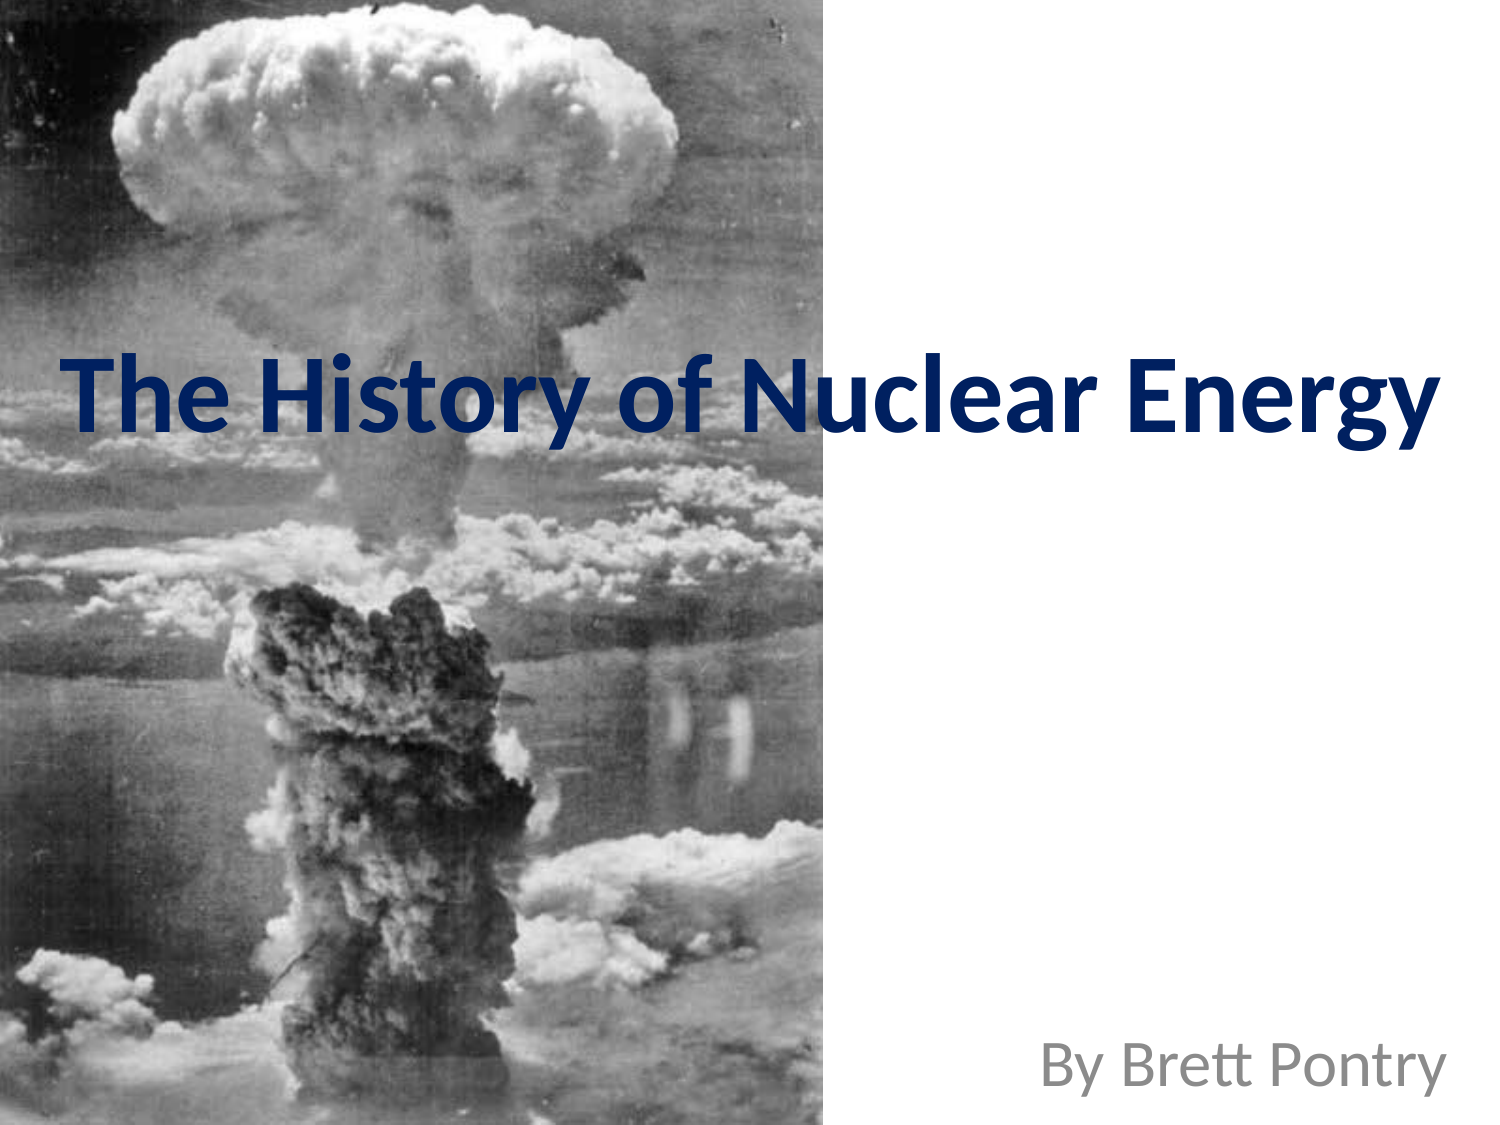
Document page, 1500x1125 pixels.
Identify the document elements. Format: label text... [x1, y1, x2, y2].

text_box The History of Nuclear Energy [827, 312, 1459, 463]
picture [0, 0, 823, 1125]
subtitle By Brett Pontry [987, 1012, 1500, 1125]
